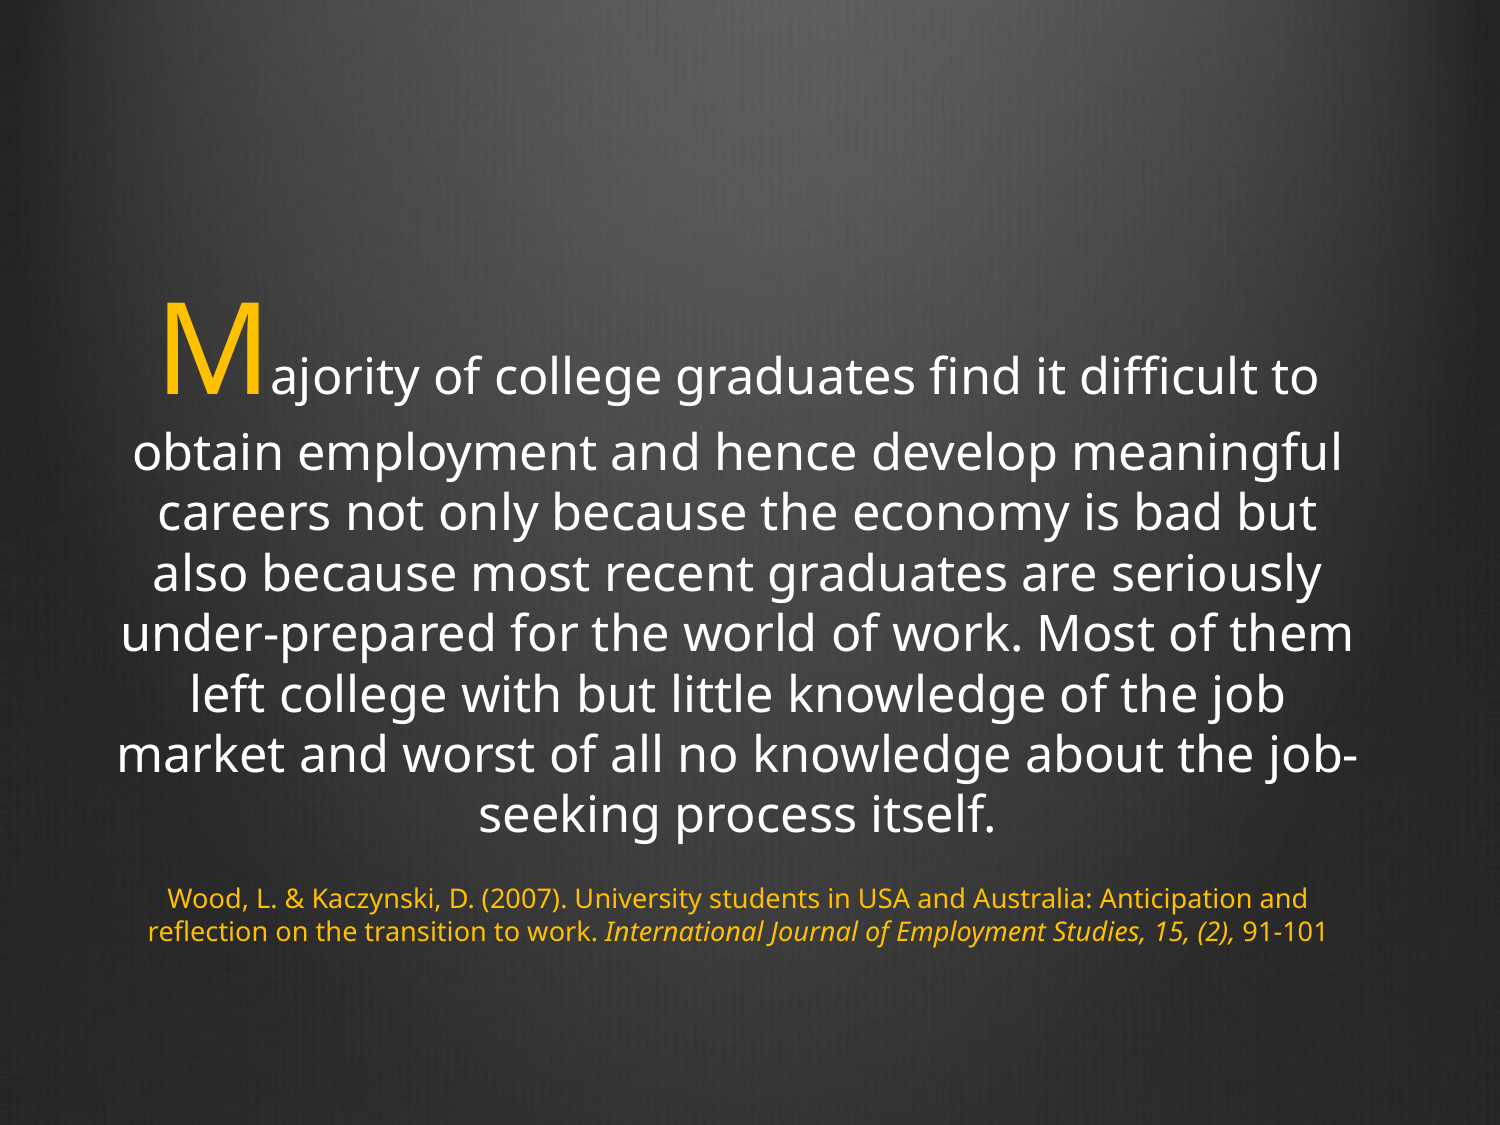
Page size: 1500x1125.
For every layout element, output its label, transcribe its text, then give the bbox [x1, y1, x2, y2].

list Majority of college graduates find it difficult to obtain employment and hence develop meaningful careers not only because the economy is bad but also because most recent graduates are seriously under-prepared for the world of work. Most of them left college with but little knowledge of the job market and worst of all no knowledge about the job-seeking process itself. Wood, L. & Kaczynski, D. (2007). University students in USA and Australia: Anticipation and reflection on the transition to work. International Journal of Employment Studies, 15, (2), 91-101 [100, 258, 1376, 966]
